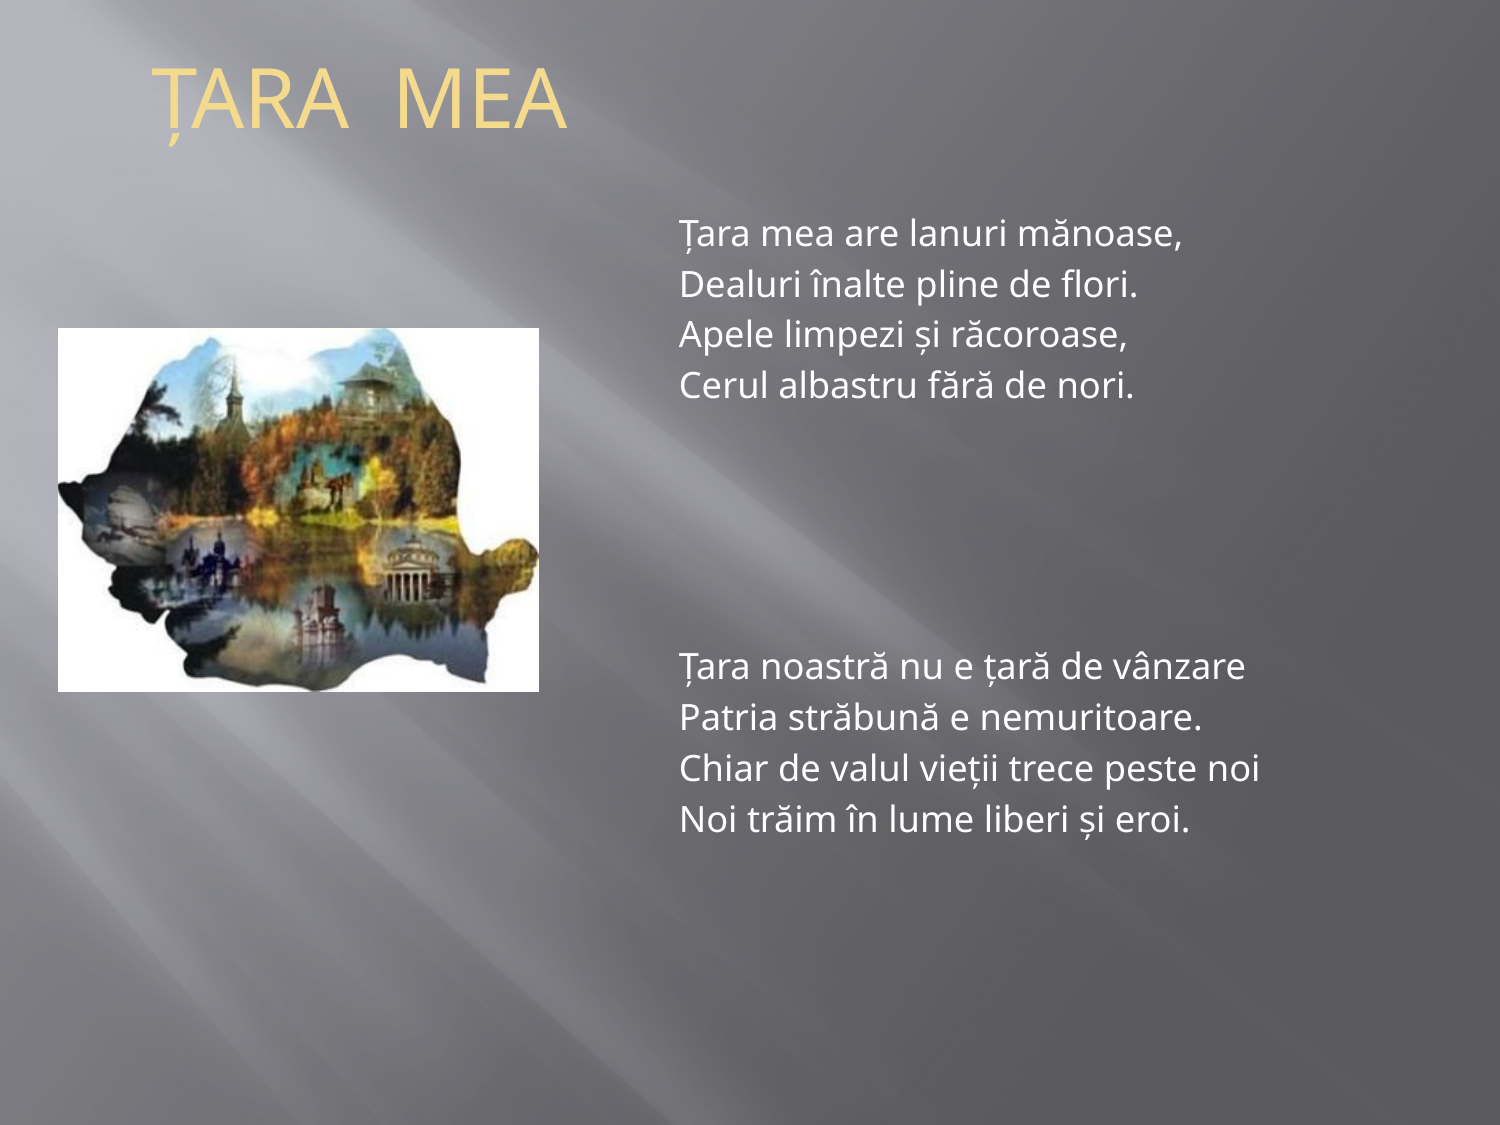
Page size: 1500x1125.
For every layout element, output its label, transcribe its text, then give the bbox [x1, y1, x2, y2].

picture [58, 327, 540, 692]
list Ţara mea are lanuri mănoase, Dealuri înalte pline de flori. Apele limpezi şi răcoroase, Cerul albastru fără de nori. Ţara noastră nu e ţară de vânzare Patria străbună e nemuritoare. Chiar de valul vieţii trece peste noi Noi trăim în lume liberi şi eroi. [644, 44, 1425, 1005]
title ŢARA MEA [75, 44, 644, 153]
